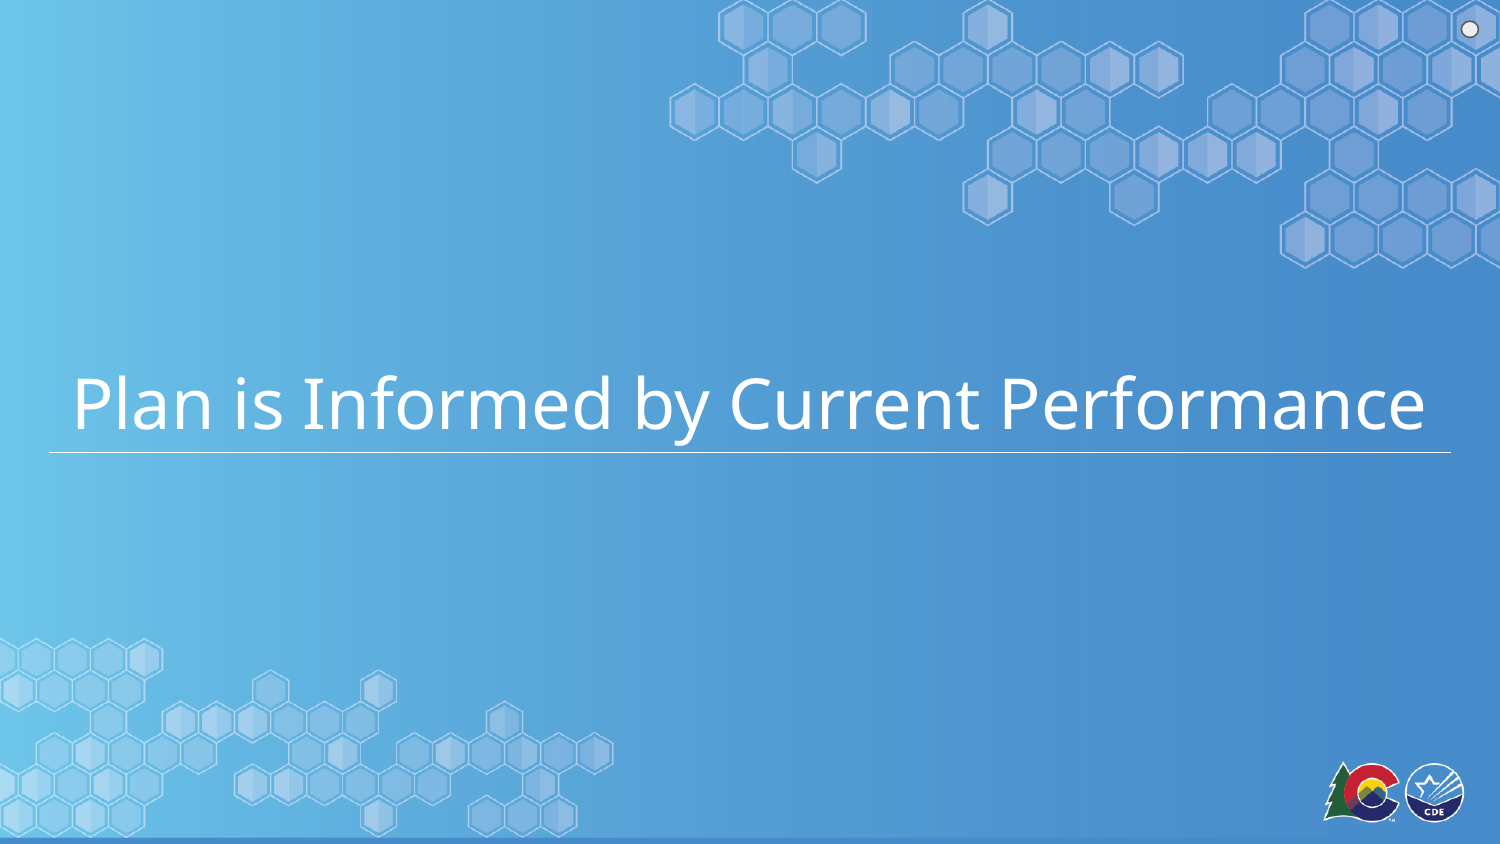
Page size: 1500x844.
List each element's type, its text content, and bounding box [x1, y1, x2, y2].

text_box [1461, 21, 1479, 38]
picture [0, 0, 1500, 844]
title Plan is Informed by Current Performance [51, 122, 1449, 459]
